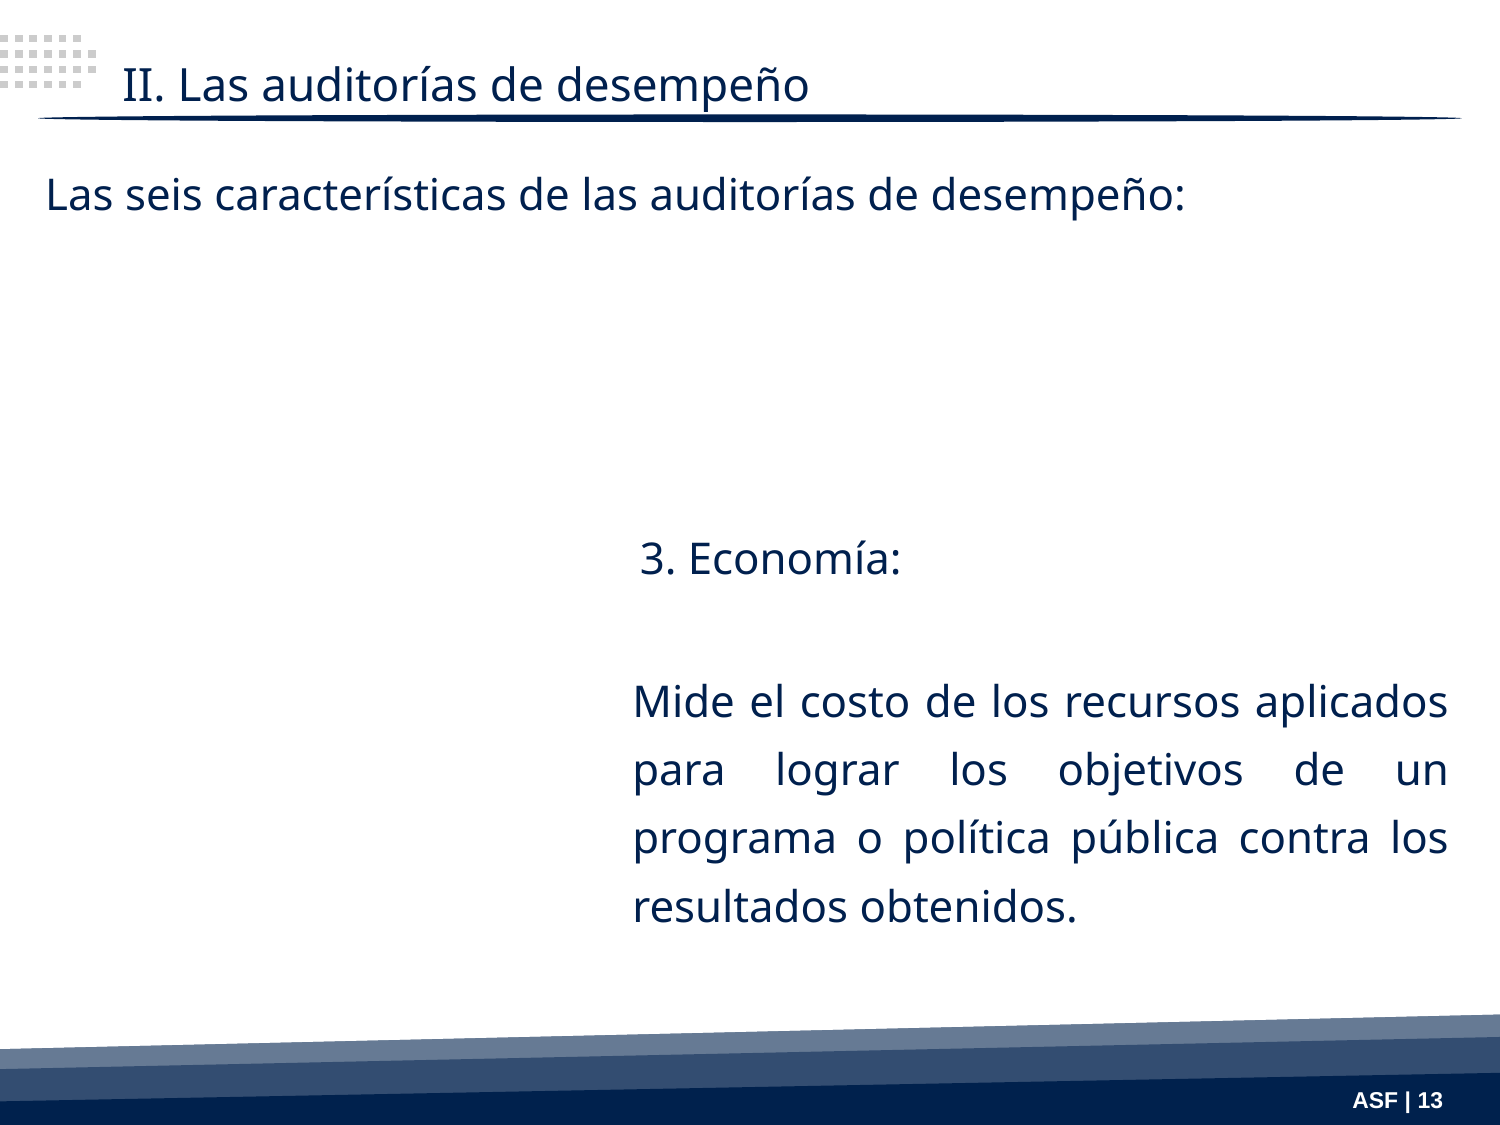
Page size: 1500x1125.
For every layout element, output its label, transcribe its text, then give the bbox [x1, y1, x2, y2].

slide_number ASF | 13 [1337, 1078, 1489, 1125]
text_box II. Las auditorías de desempeño [107, 48, 1500, 119]
text_box [38, 116, 1447, 123]
text_box 3. Economía: [625, 507, 1043, 591]
text_box Las seis características de las auditorías de desempeño: [30, 143, 1315, 227]
text_box Mide el costo de los recursos aplicados para lograr los objetivos de un programa o política pública contra los resultados obtenidos. [617, 650, 1465, 1007]
